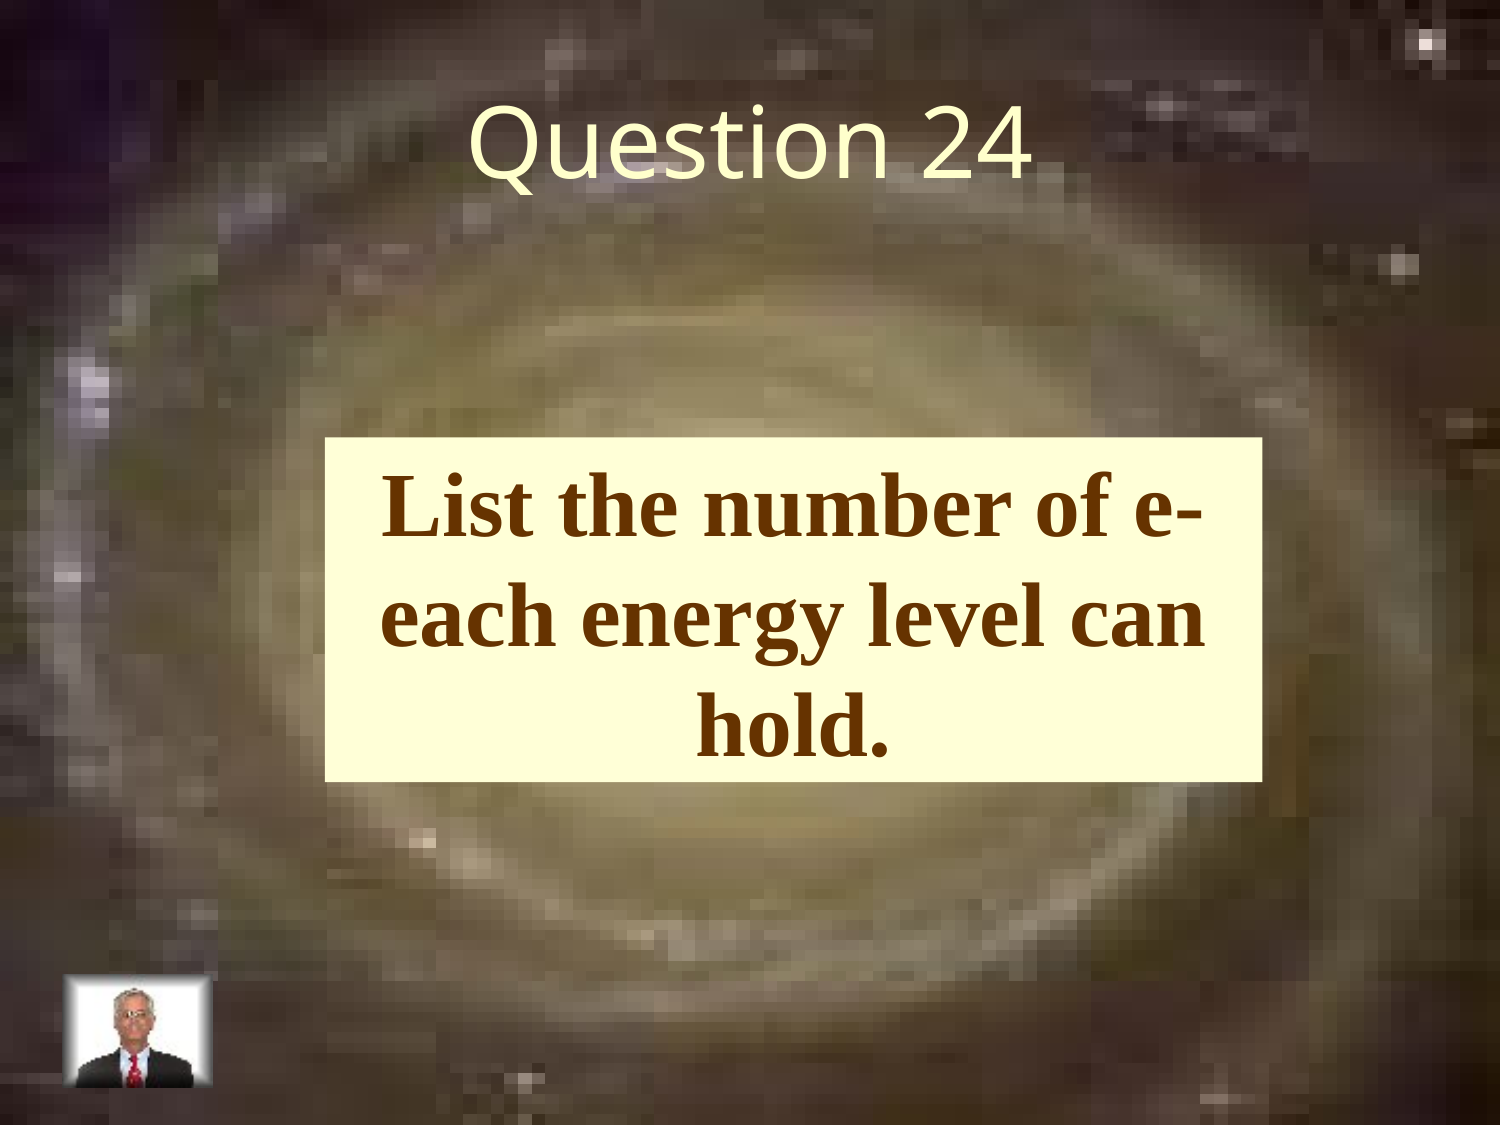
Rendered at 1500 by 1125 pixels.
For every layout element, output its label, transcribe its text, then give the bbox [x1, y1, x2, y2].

text_box List the number of e- each energy level can hold. [324, 437, 1263, 783]
title Question 24 [74, 44, 1426, 233]
picture [0, 0, 1500, 1125]
